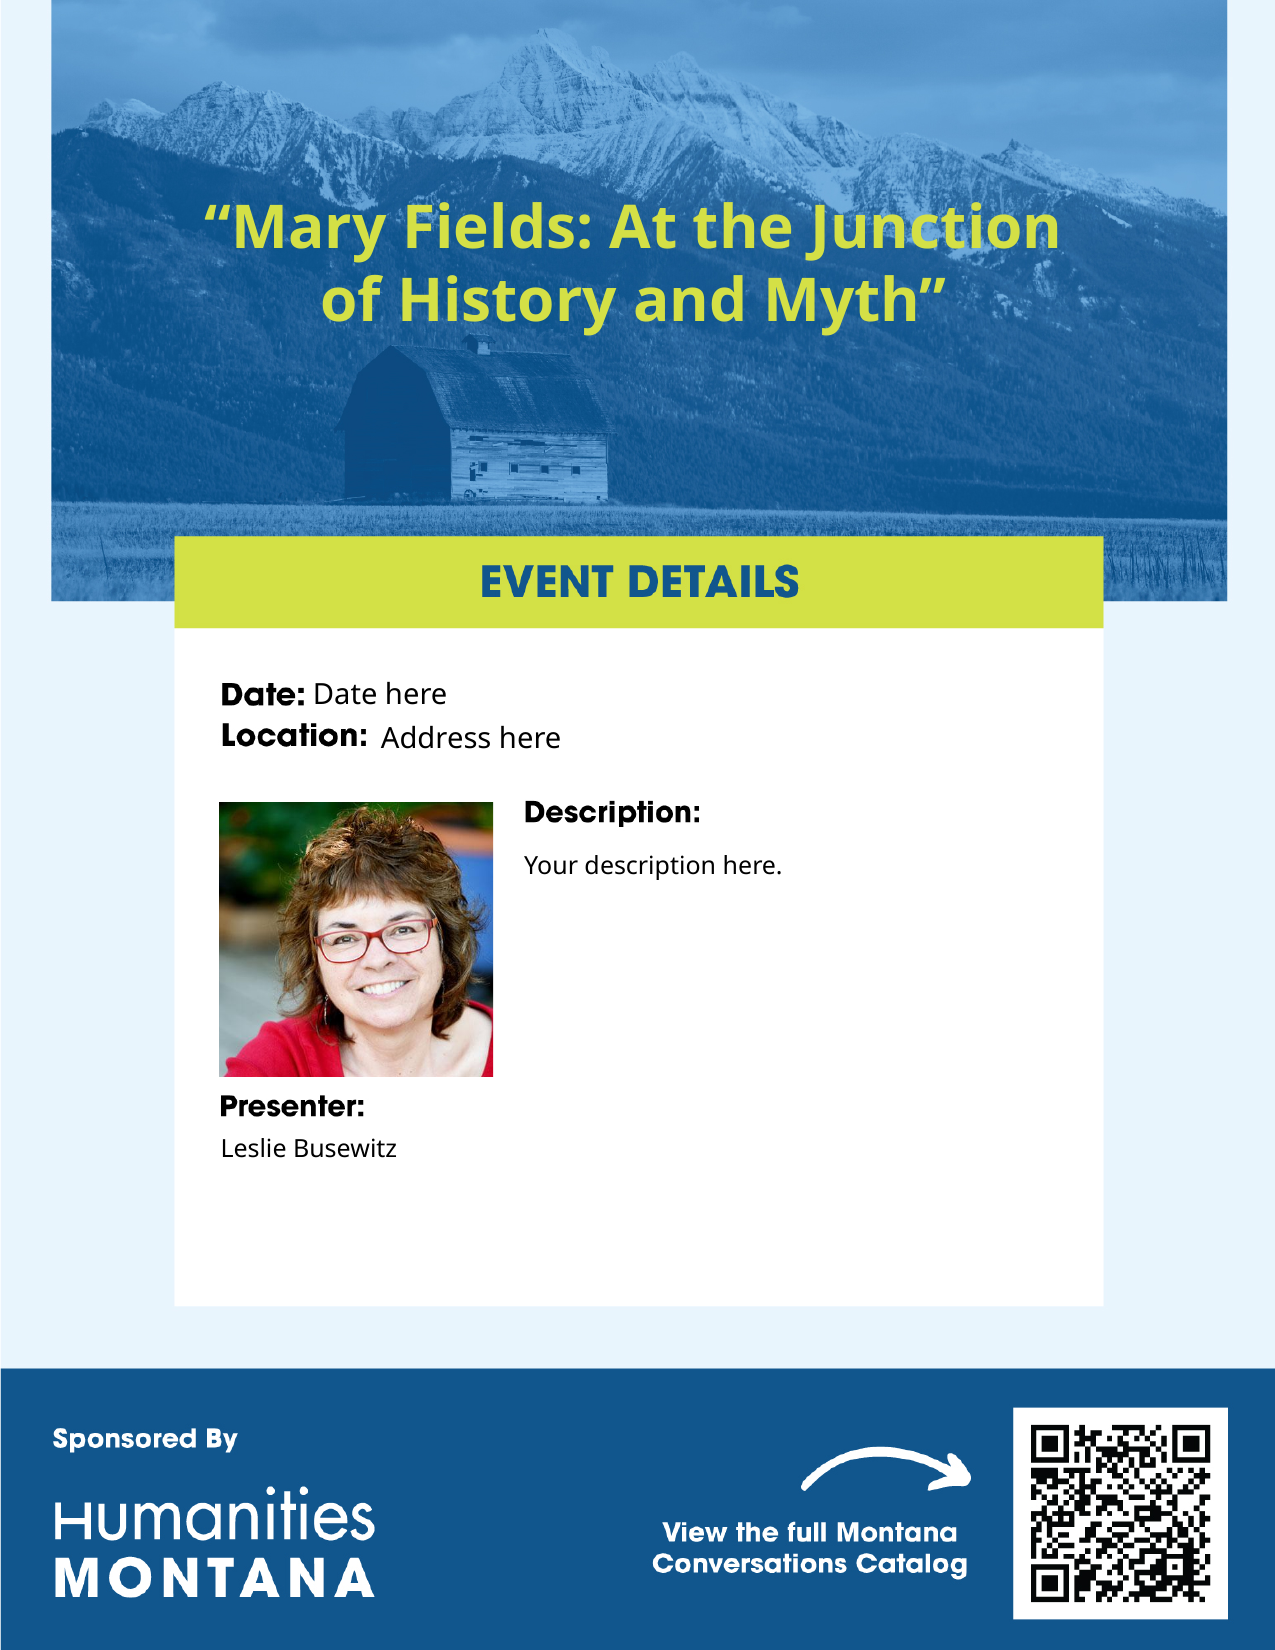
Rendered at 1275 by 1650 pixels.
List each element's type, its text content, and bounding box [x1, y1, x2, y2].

text_box Your description here. [509, 834, 1033, 895]
picture [0, 0, 1275, 1650]
text_box [169, 132, 1099, 166]
text_box “Mary Fields: At the Junction of History and Myth” [169, 173, 1099, 349]
text_box [159, 166, 1099, 233]
text_box Address here [365, 704, 1233, 770]
text_box Leslie Busewitz [205, 1117, 480, 1178]
text_box Date here [297, 660, 932, 726]
